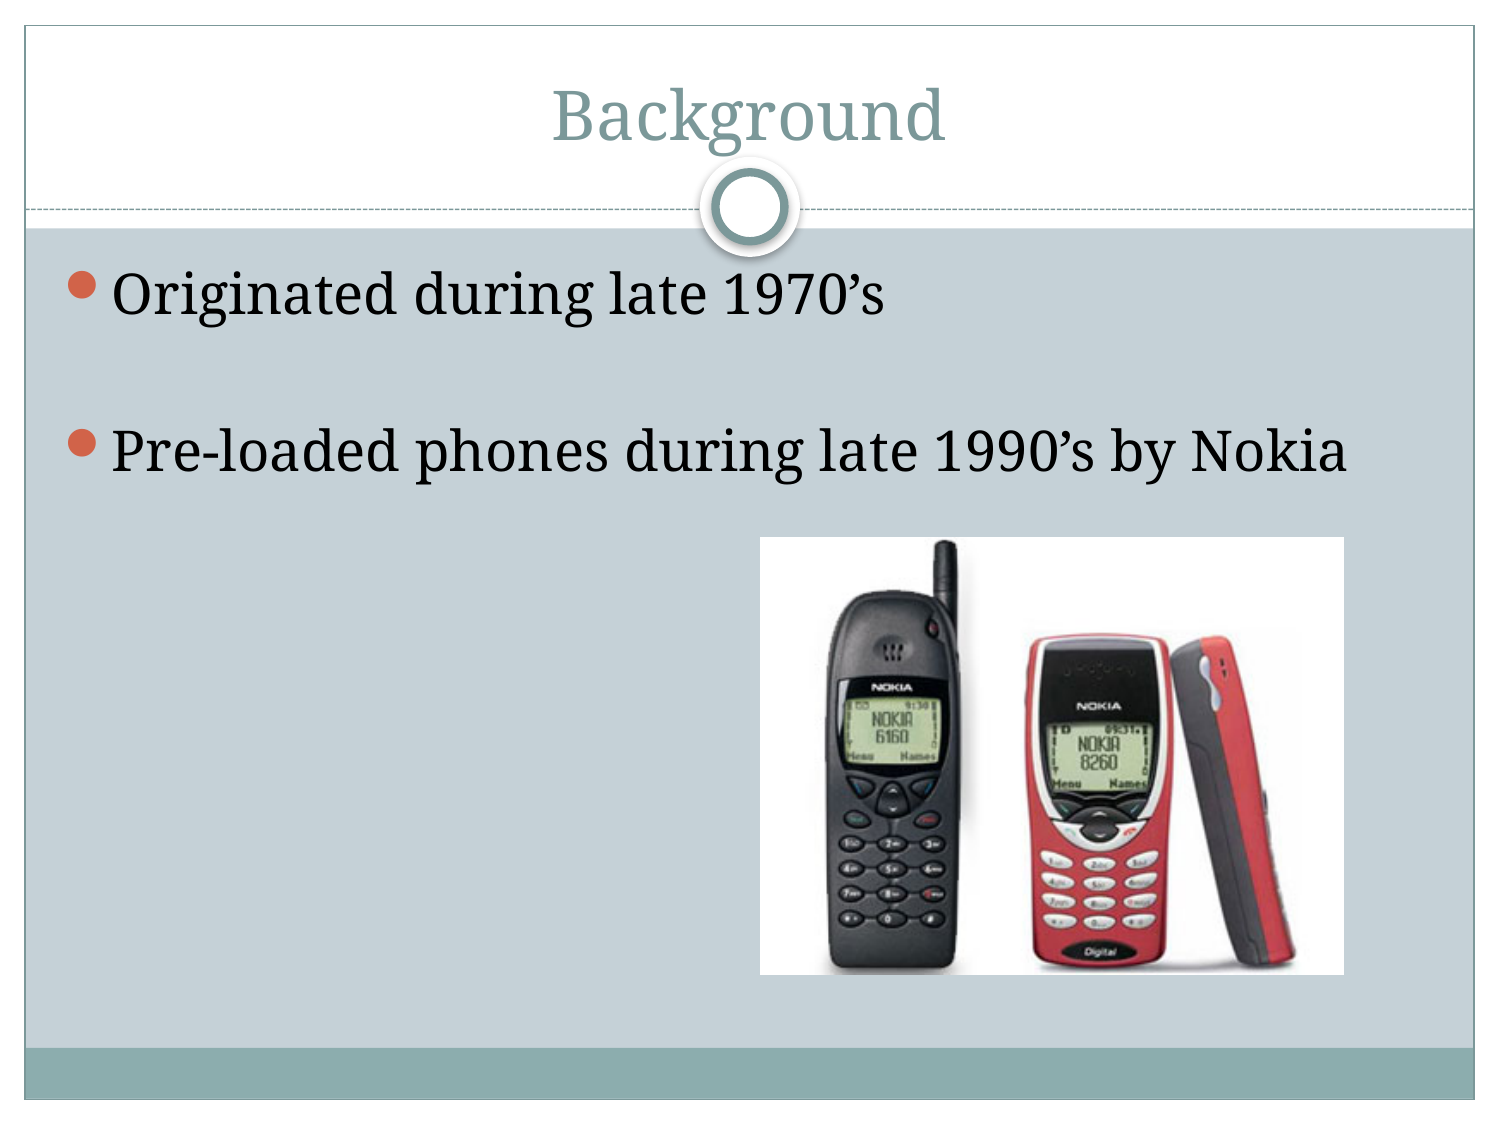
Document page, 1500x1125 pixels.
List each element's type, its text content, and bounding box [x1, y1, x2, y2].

title Background [49, 37, 1450, 162]
list Originated during late 1970’s Pre-loaded phones during late 1990’s by Nokia [49, 250, 1445, 1001]
picture [760, 537, 1344, 976]
